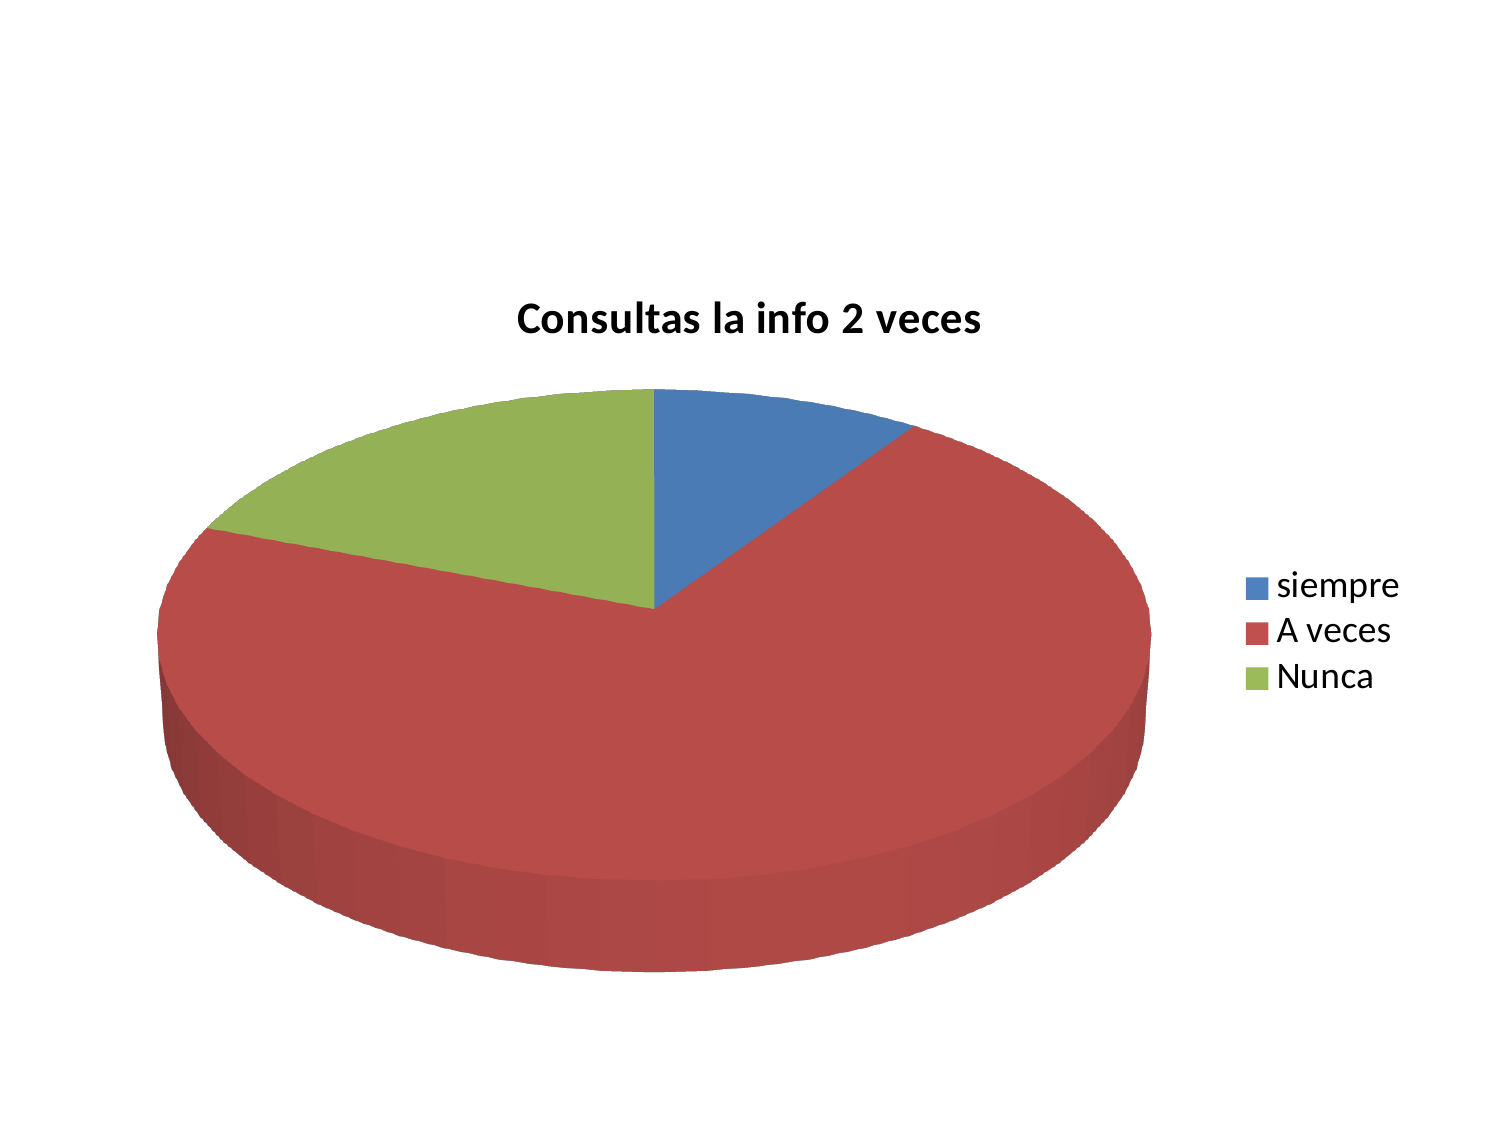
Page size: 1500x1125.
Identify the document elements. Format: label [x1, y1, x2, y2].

chart [74, 262, 1426, 1006]
